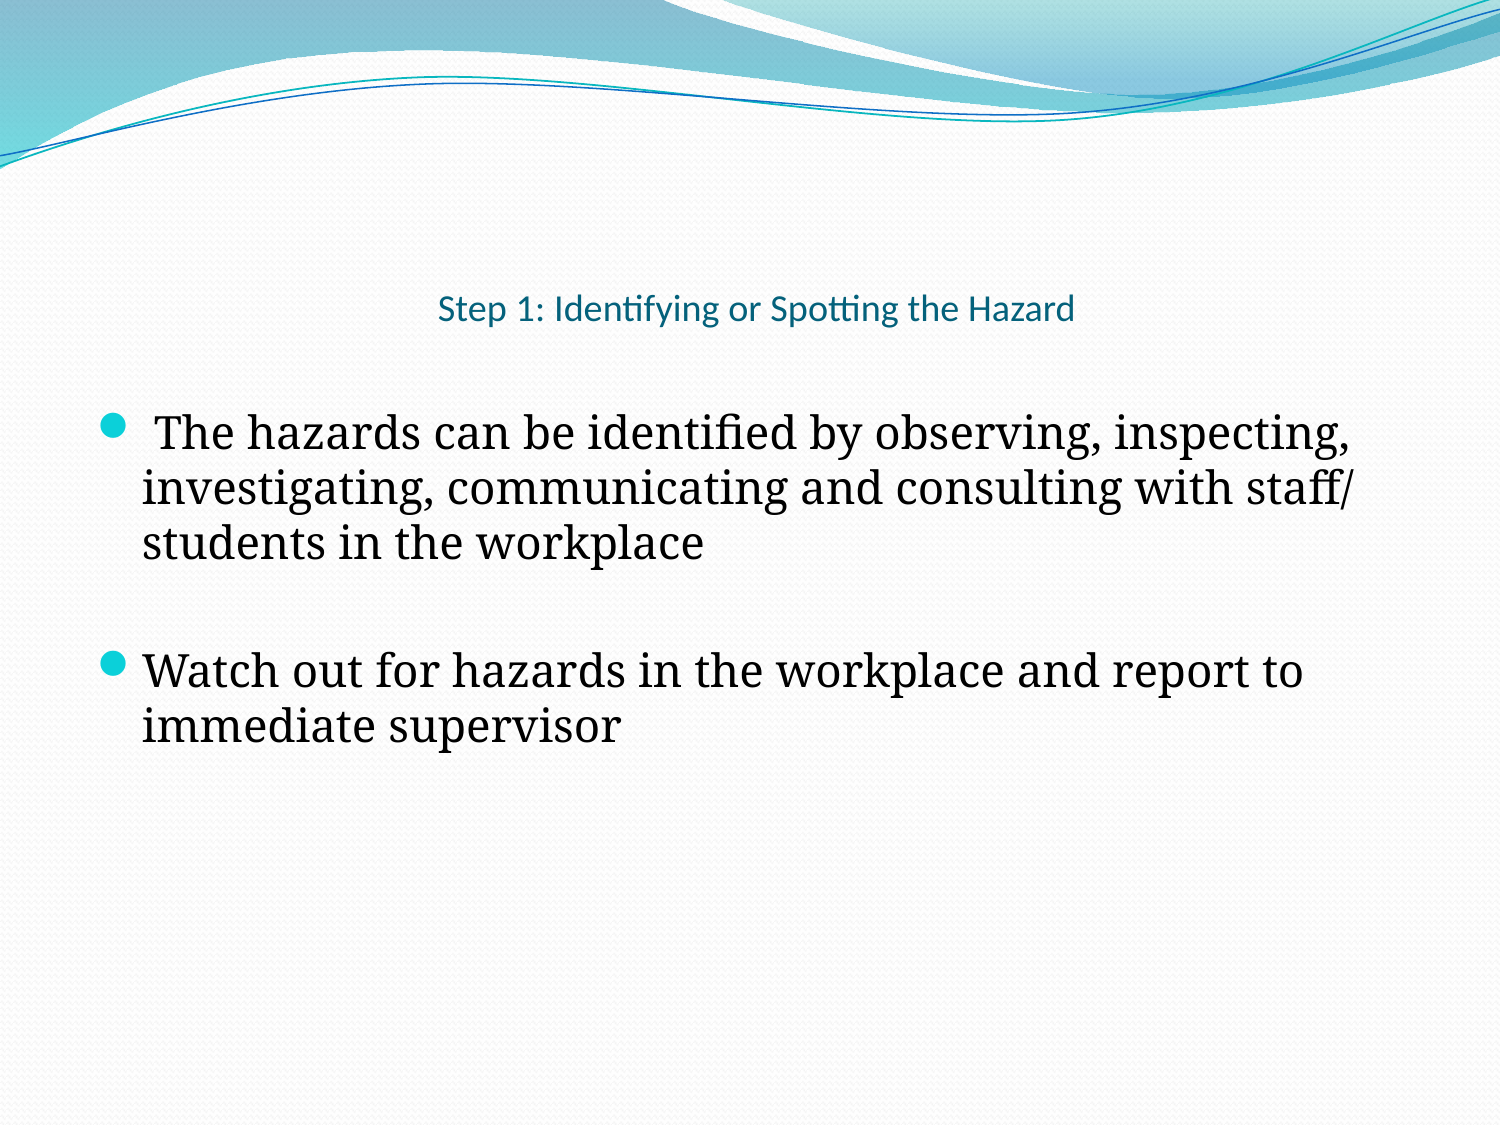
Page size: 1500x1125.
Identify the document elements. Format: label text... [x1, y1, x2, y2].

title Step 1: Identifying or Spotting the Hazard [82, 187, 1432, 375]
list The hazards can be identified by observing, inspecting, investigating, communicating and consulting with staff/ students in the workplace Watch out for hazards in the workplace and report to immediate supervisor [82, 339, 1390, 961]
